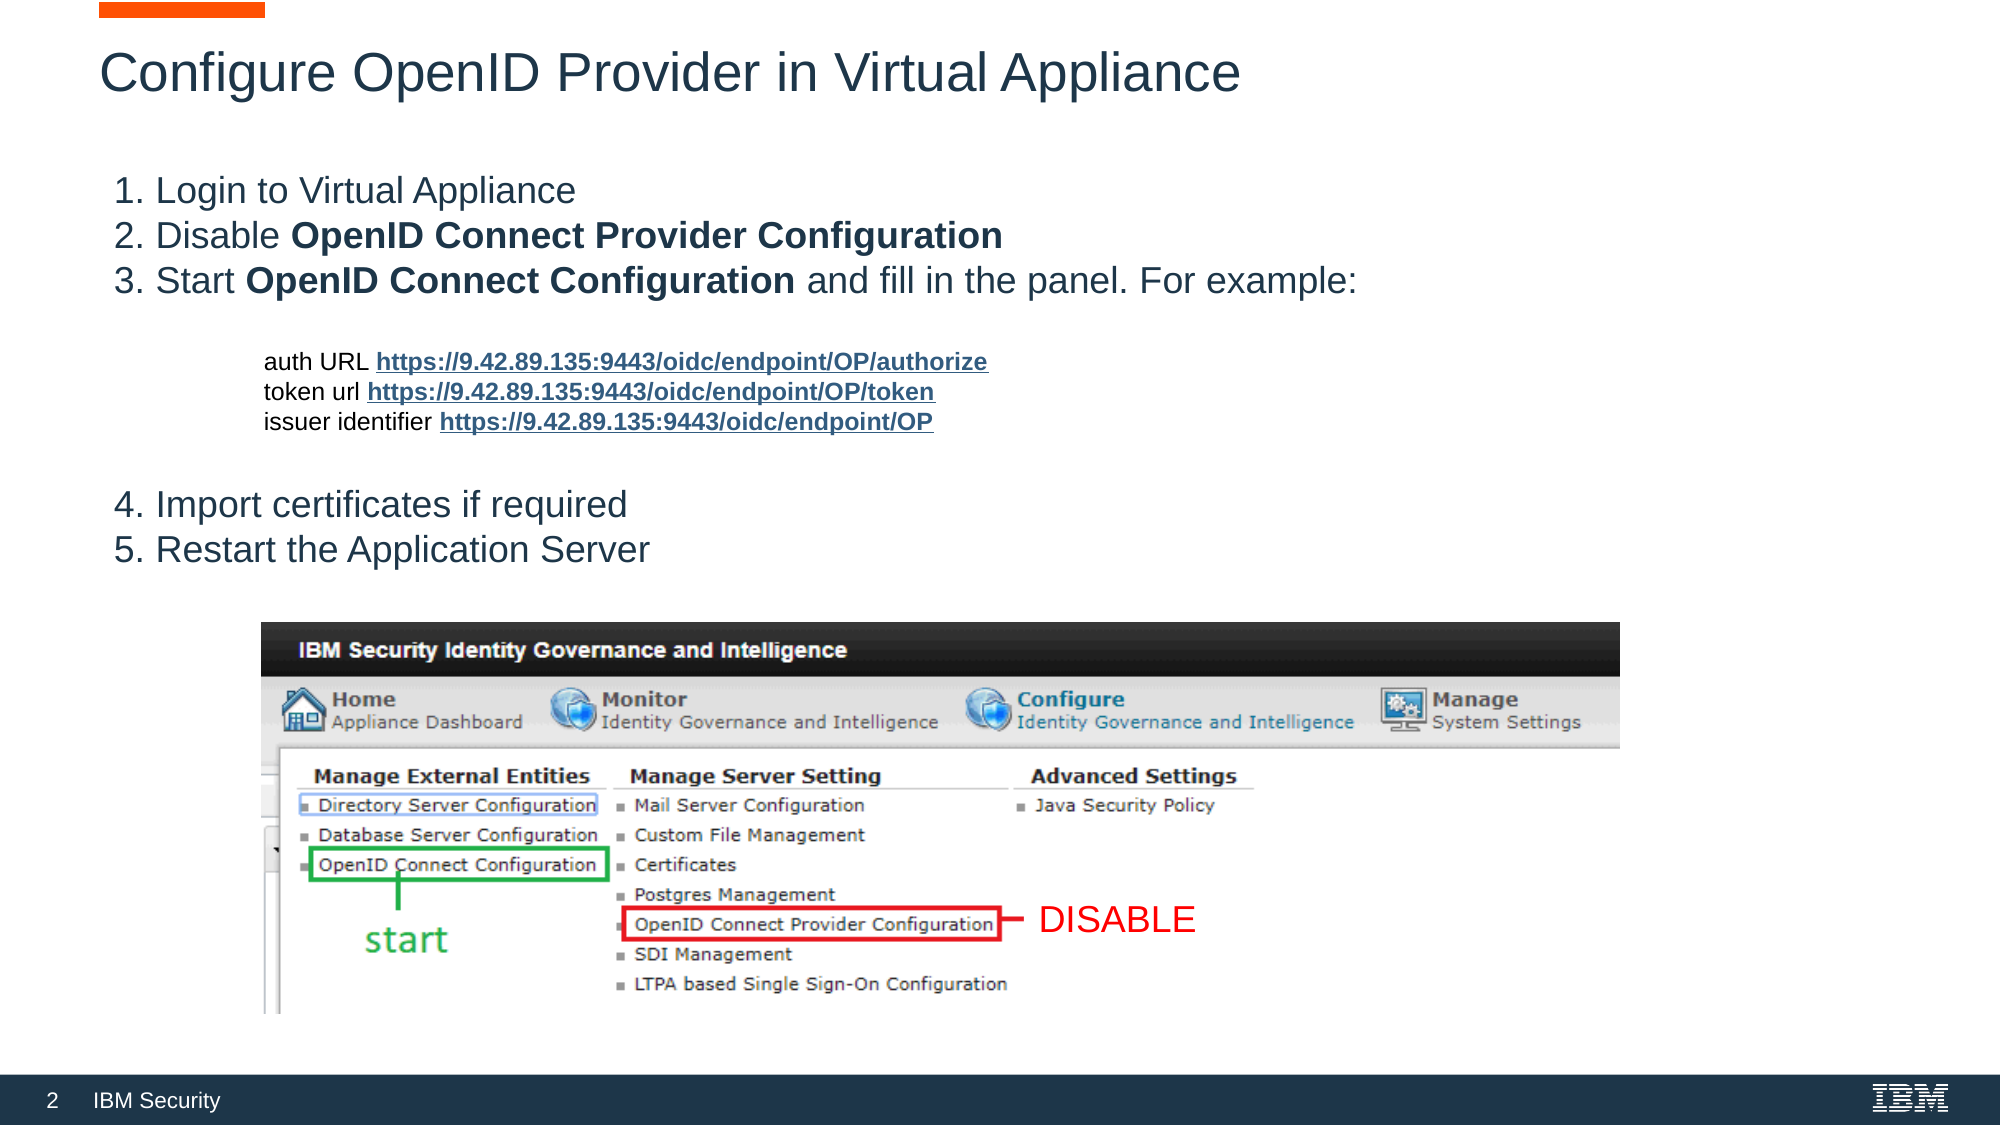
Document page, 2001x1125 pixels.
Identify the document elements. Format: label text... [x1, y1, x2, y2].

text_box 1. Login to Virtual Appliance 2. Disable OpenID Connect Provider Configuration 3. Start OpenID Connect Configuration and fill in the panel. For example: auth URL https://9.42.89.135:9443/oidc/endpoint/OP/authorize token url https://9.42.89.135:9443/oidc/endpoint/OP/token issuer identifier https://9.42.89.135:9443/oidc/endpoint/OP 4. Import certificates if required 5. Restart the Application Server [99, 158, 1424, 578]
picture [261, 622, 1620, 1014]
title Configure OpenID Provider in Virtual Appliance [99, 44, 1900, 113]
picture [1872, 1084, 1949, 1112]
